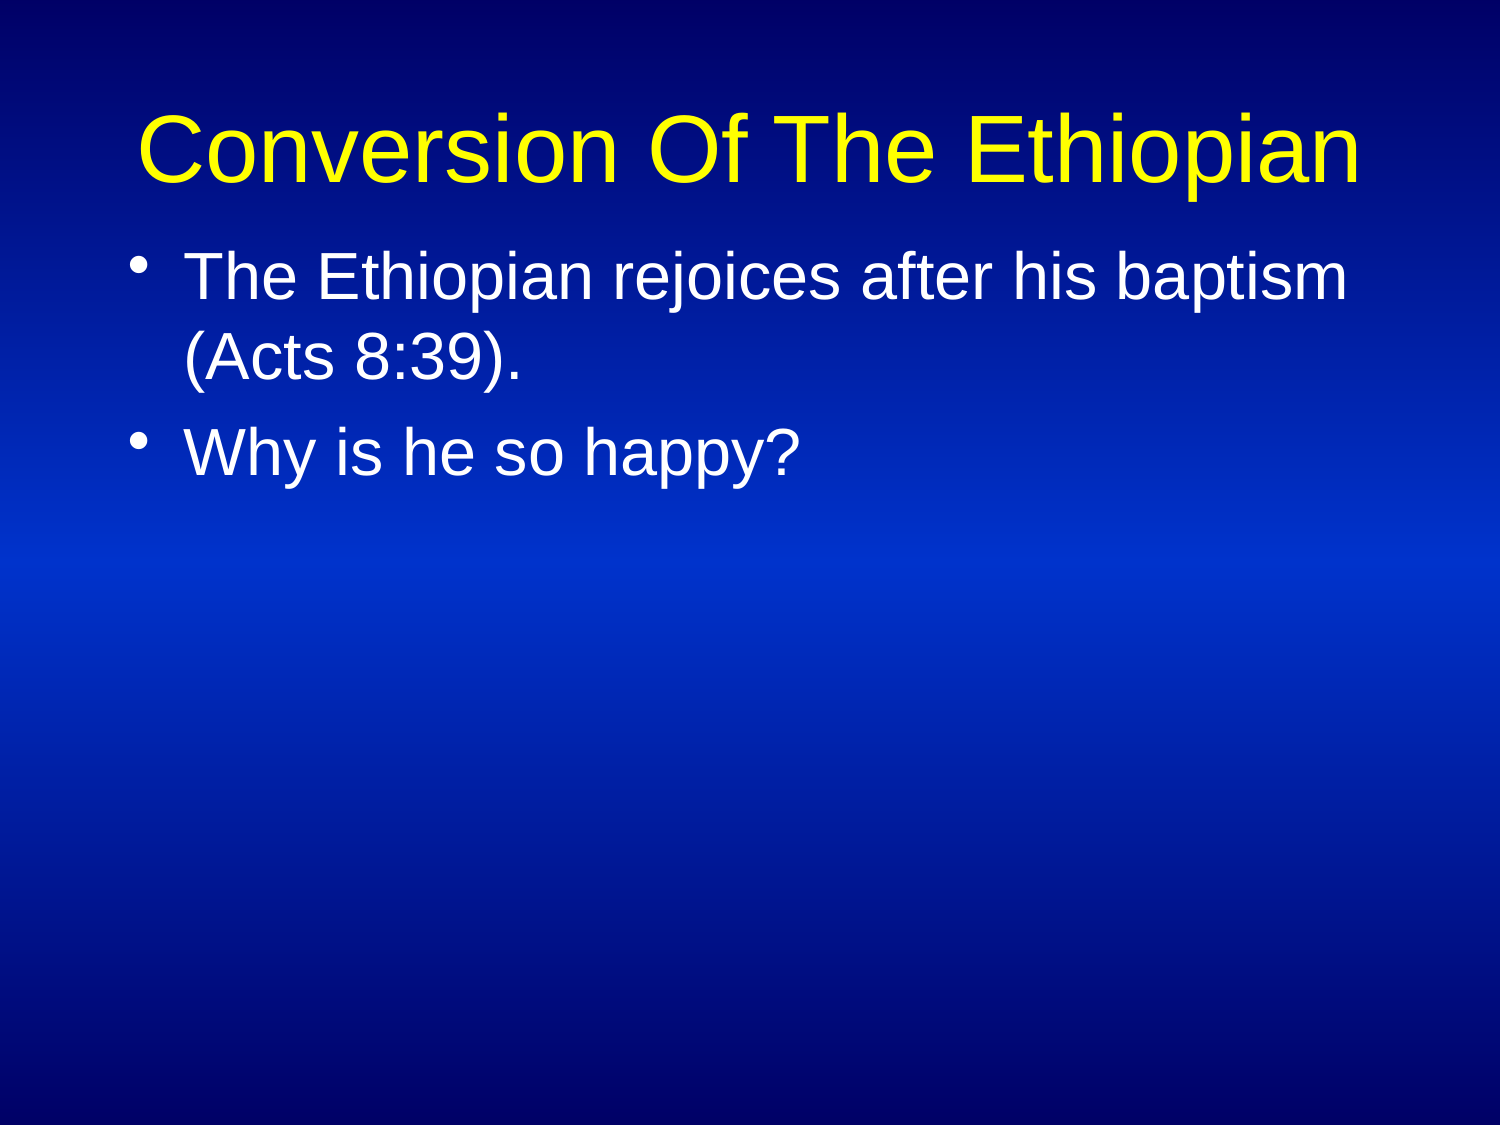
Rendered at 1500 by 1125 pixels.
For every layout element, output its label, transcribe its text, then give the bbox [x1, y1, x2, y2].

title Conversion Of The Ethiopian [37, 50, 1463, 238]
list The Ethiopian rejoices after his baptism (Acts 8:39). Why is he so happy? [112, 224, 1463, 775]
